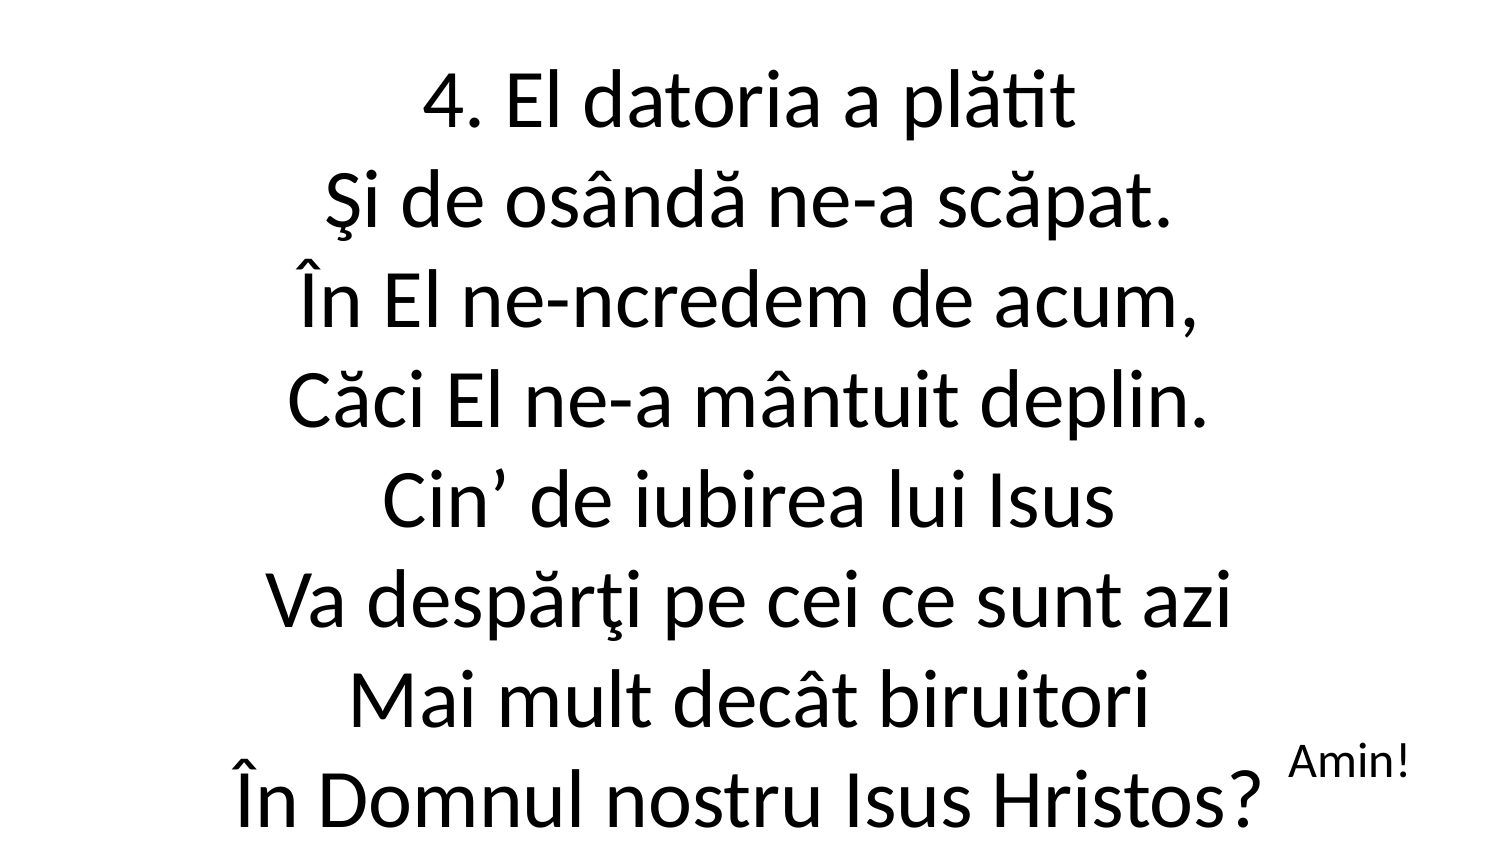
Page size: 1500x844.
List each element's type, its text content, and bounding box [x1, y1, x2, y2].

text_box 4. El datoria a plătit Şi de osândă ne-a scăpat. În El ne-ncredem de acum, Căci El ne-a mântuit deplin. Cin’ de iubirea lui Isus Va despărţi pe cei ce sunt azi Mai mult decât biruitori În Domnul nostru Isus Hristos? [219, 0, 1281, 844]
text_box Amin! [1273, 674, 1427, 795]
